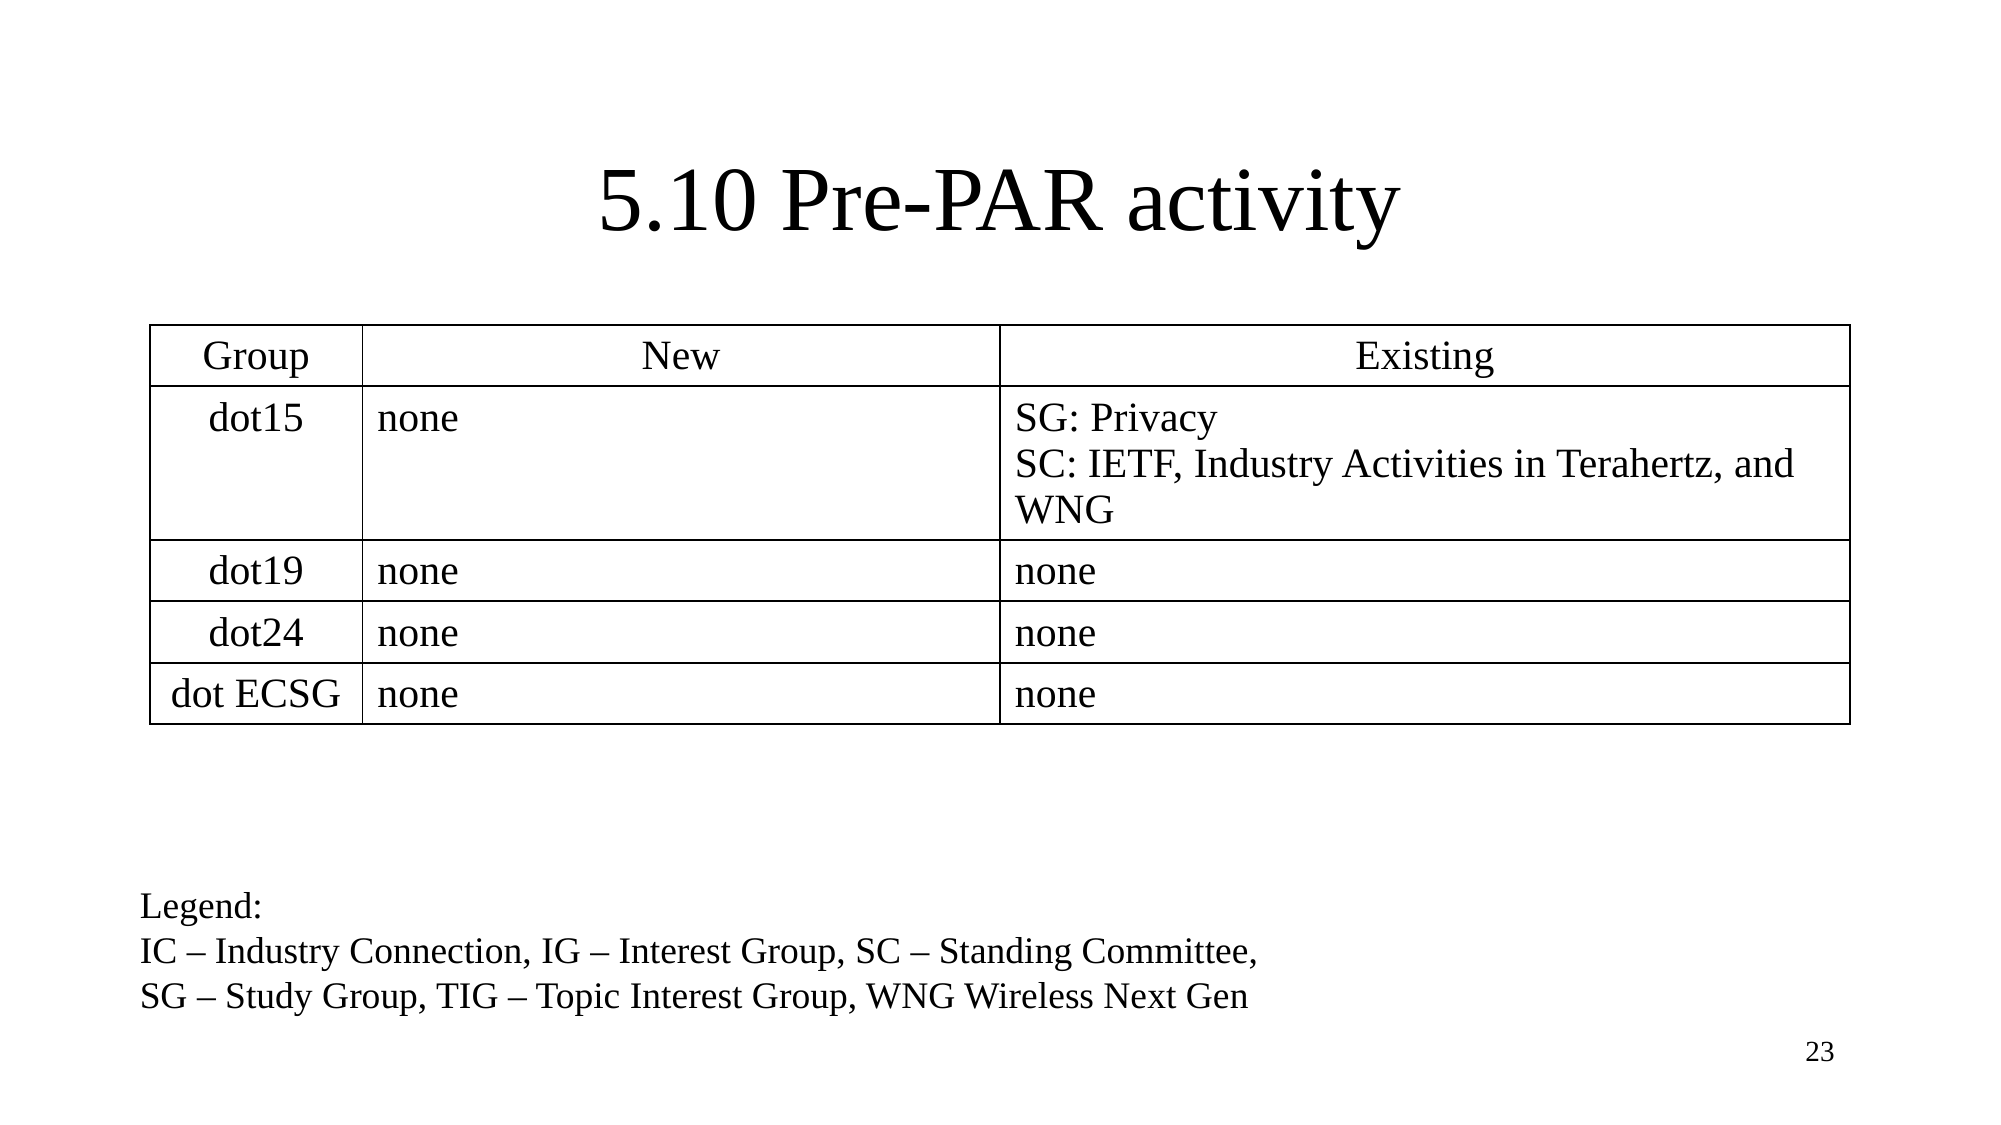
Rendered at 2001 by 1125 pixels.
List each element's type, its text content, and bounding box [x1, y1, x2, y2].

table_cell dot19 [151, 541, 362, 600]
table_header Group [151, 326, 362, 385]
slide_number 23 [1433, 1024, 1851, 1101]
table_cell none [1001, 541, 1849, 600]
table_cell dot24 [151, 602, 362, 662]
table_header New [363, 326, 999, 385]
table_cell none [1001, 664, 1849, 723]
table_header Existing [1001, 326, 1849, 385]
table_cell none [363, 602, 999, 662]
table_cell dot ECSG [151, 664, 362, 723]
table_cell SG: Privacy SC: IETF, Industry Activities in Terahertz, and WNG [1001, 387, 1849, 539]
table_cell dot15 [151, 387, 362, 539]
table_cell none [1001, 602, 1849, 662]
title 5.10 Pre-PAR activity [149, 99, 1851, 288]
table_cell none [363, 541, 999, 600]
table_cell none [363, 664, 999, 723]
text_box Legend: IC – Industry Connection, IG – Interest Group, SC – Standing Committee, SG – Study Group, TIG – Topic Interest Group, WNG Wireless Next Gen [124, 873, 1274, 1024]
table_cell none [363, 387, 999, 539]
